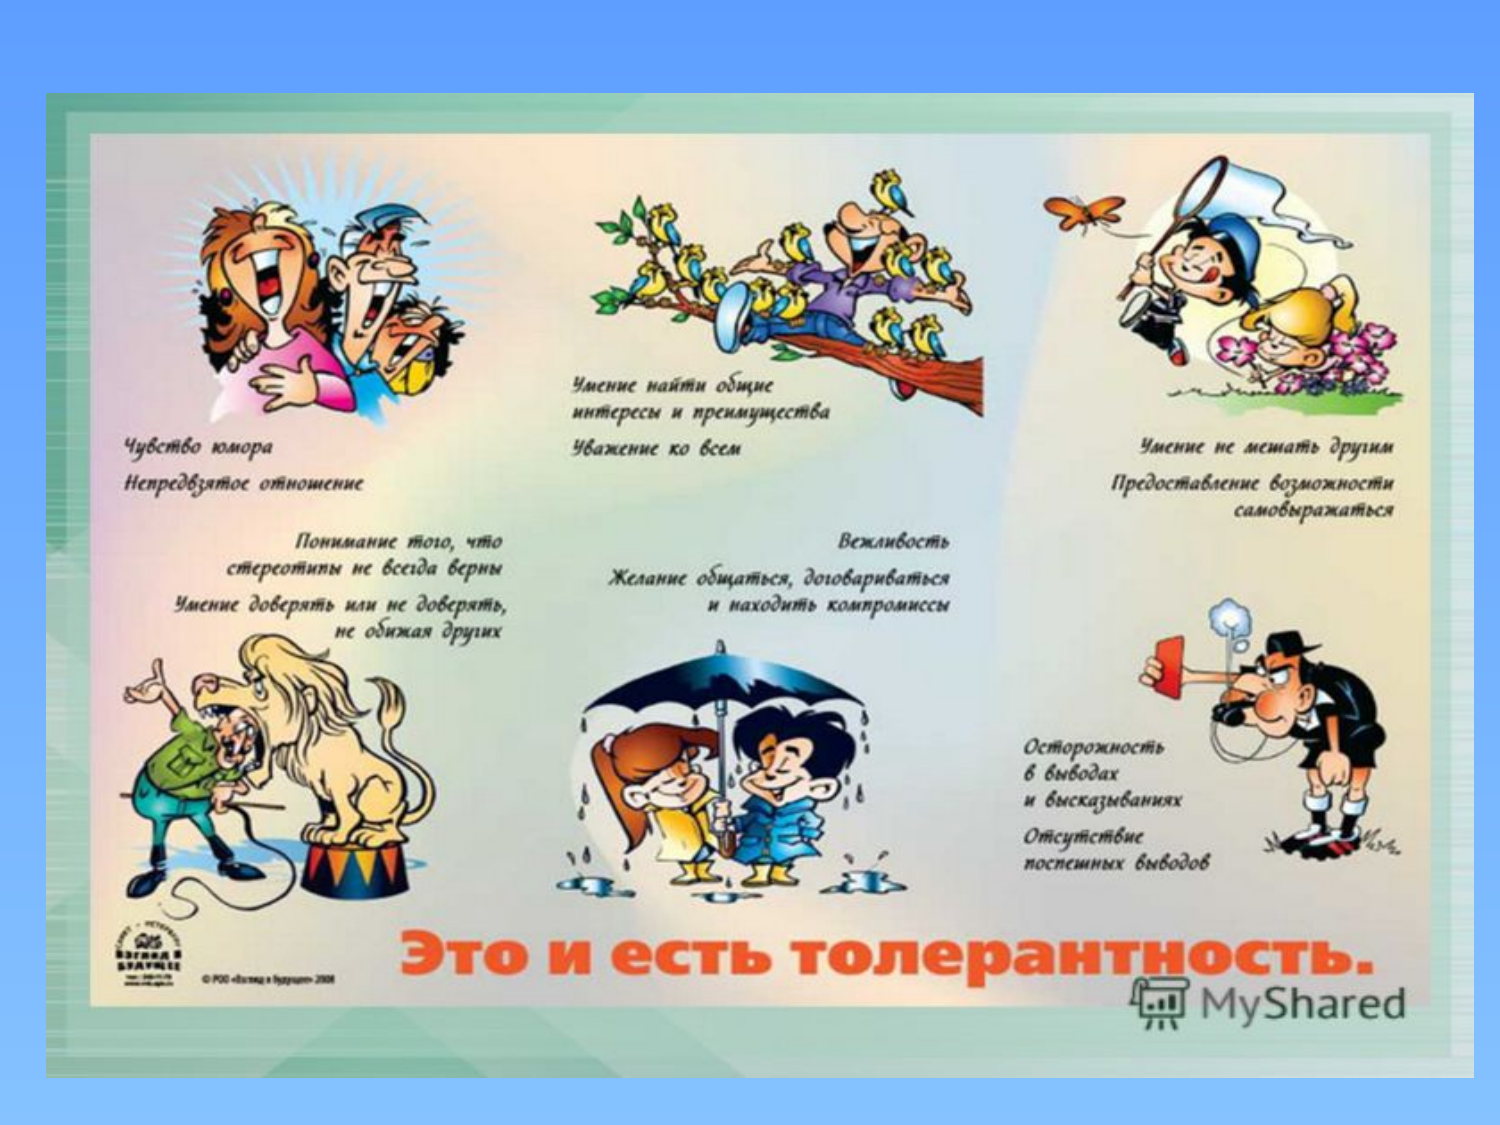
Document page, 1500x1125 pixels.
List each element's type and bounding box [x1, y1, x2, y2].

list [46, 93, 1475, 1079]
